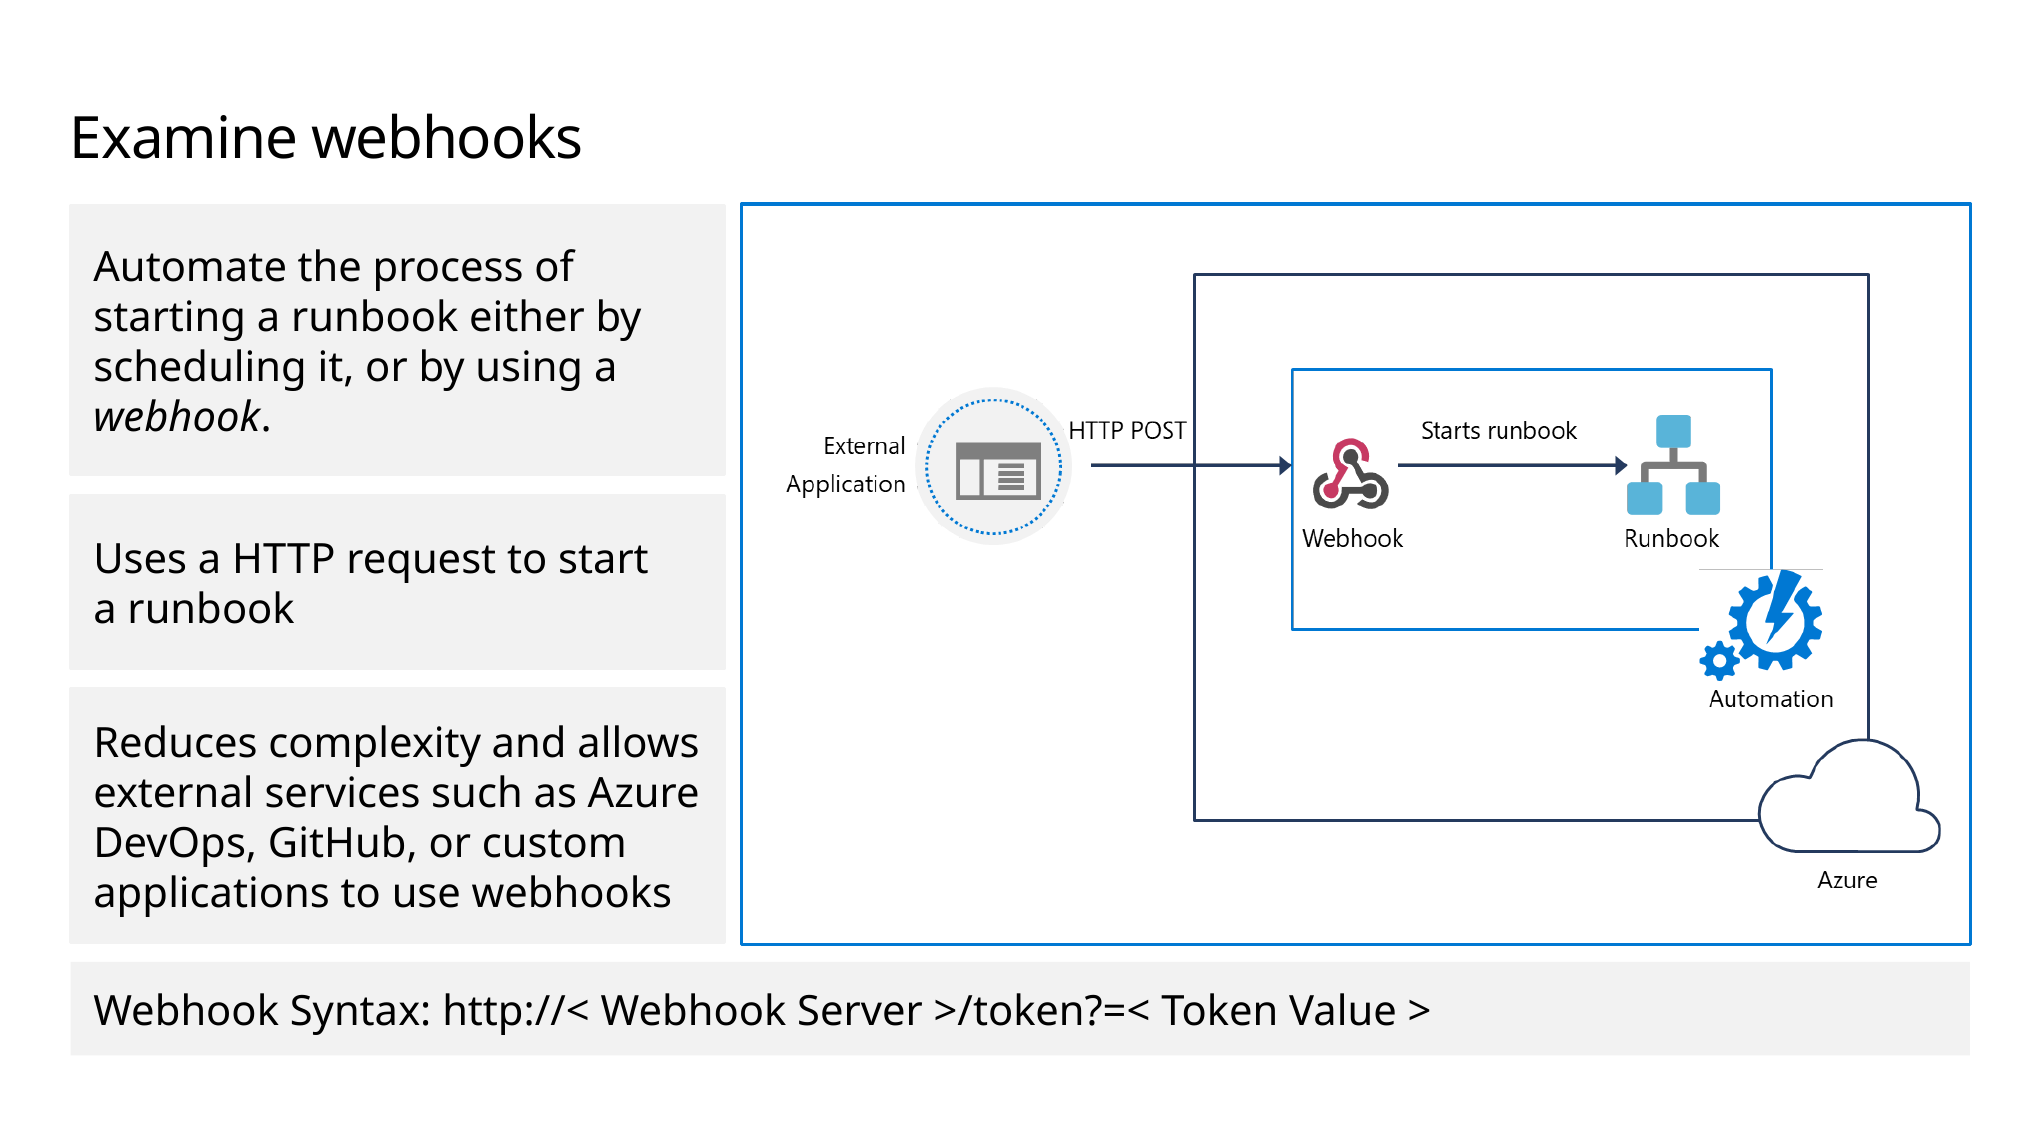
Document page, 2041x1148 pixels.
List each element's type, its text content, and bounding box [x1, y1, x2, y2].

text_box Reduces complexity and allows external services such as Azure DevOps, GitHub, or custom applications to use webhooks [70, 688, 725, 943]
picture [742, 205, 1970, 944]
text_box Uses a HTTP request to start a runbook [70, 495, 725, 668]
text_box Webhook Syntax: http://< Webhook Server >/token?=< Token Value > [70, 961, 1970, 1056]
title Examine webhooks [70, 103, 1969, 172]
text_box Automate the process of starting a runbook either by scheduling it, or by using a webhook. [70, 205, 725, 475]
